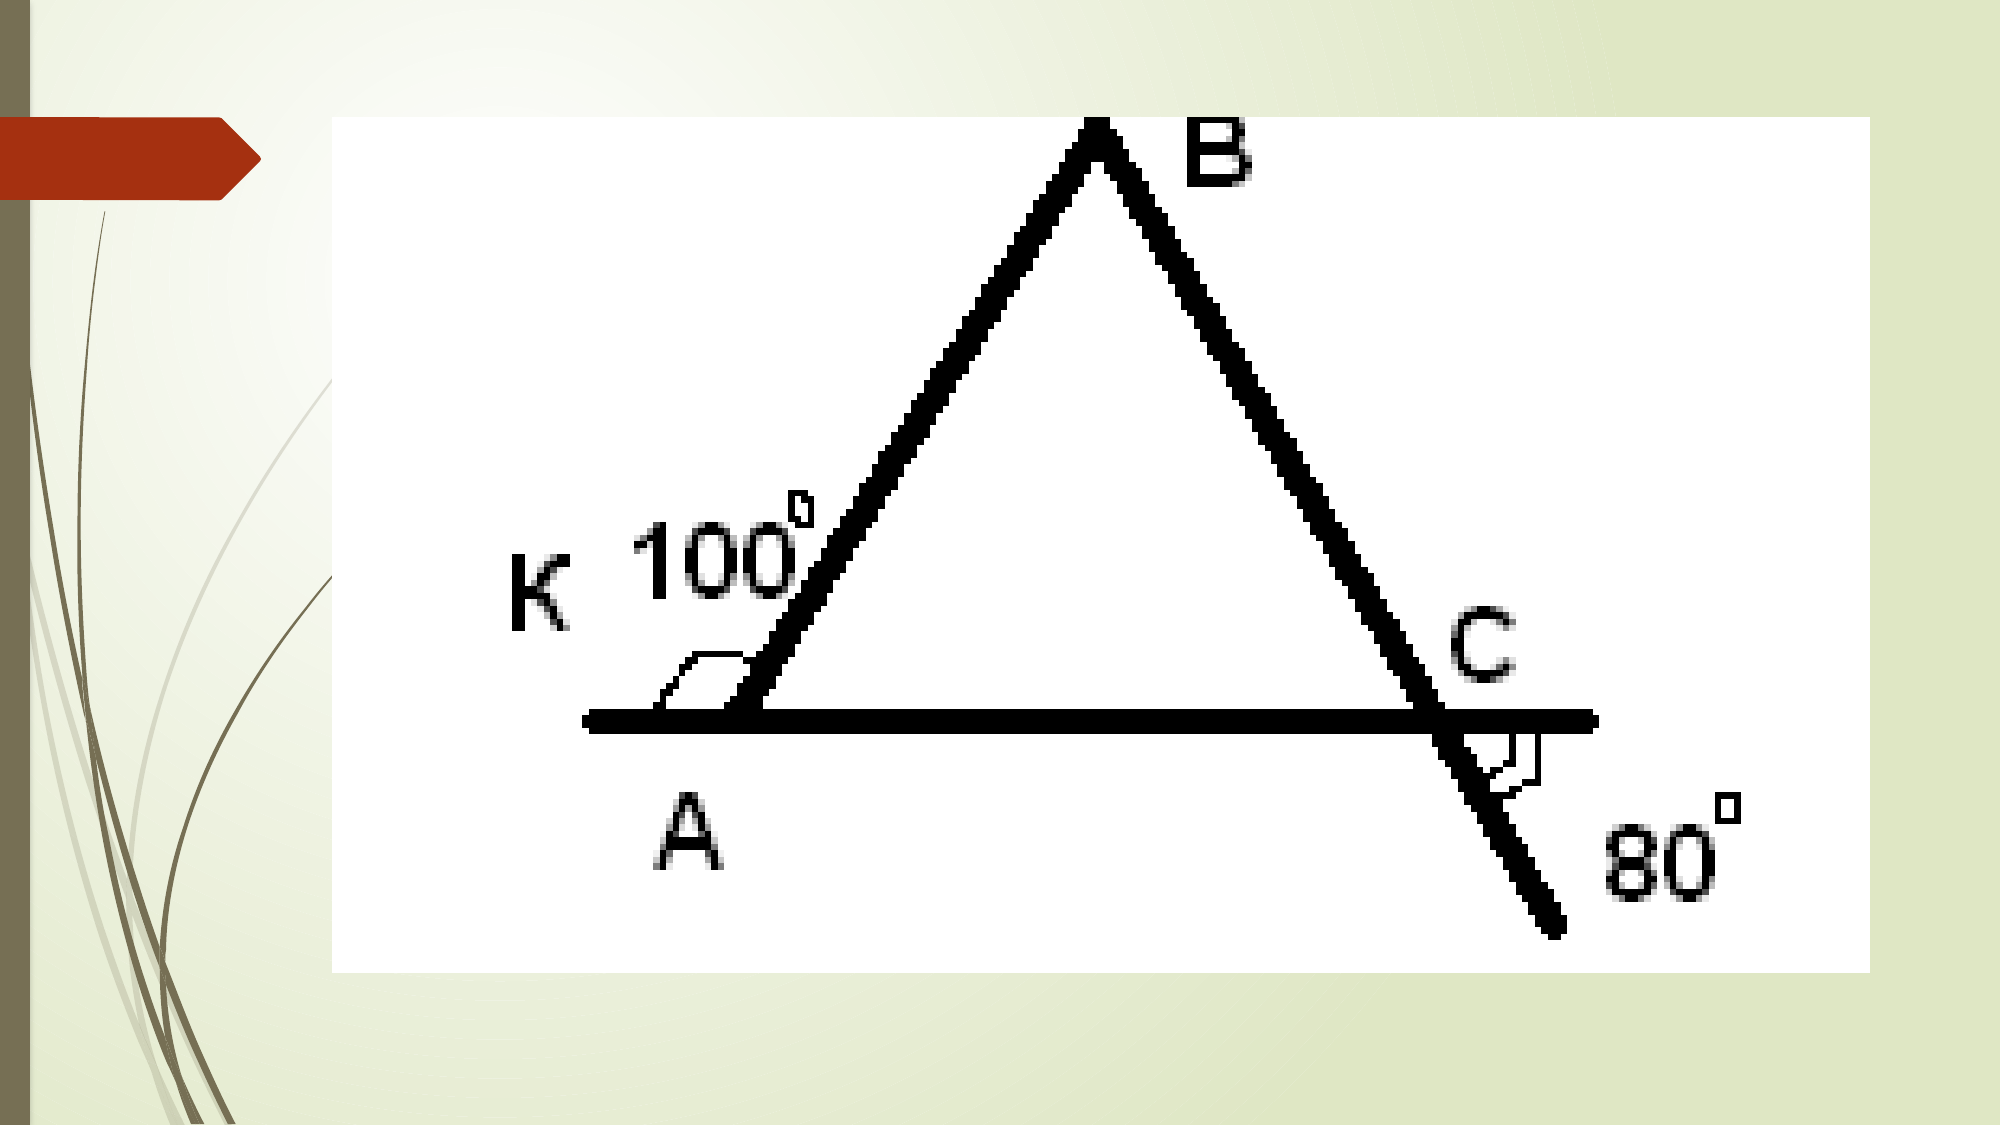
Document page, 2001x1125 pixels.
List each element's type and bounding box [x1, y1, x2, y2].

picture [331, 116, 1870, 973]
